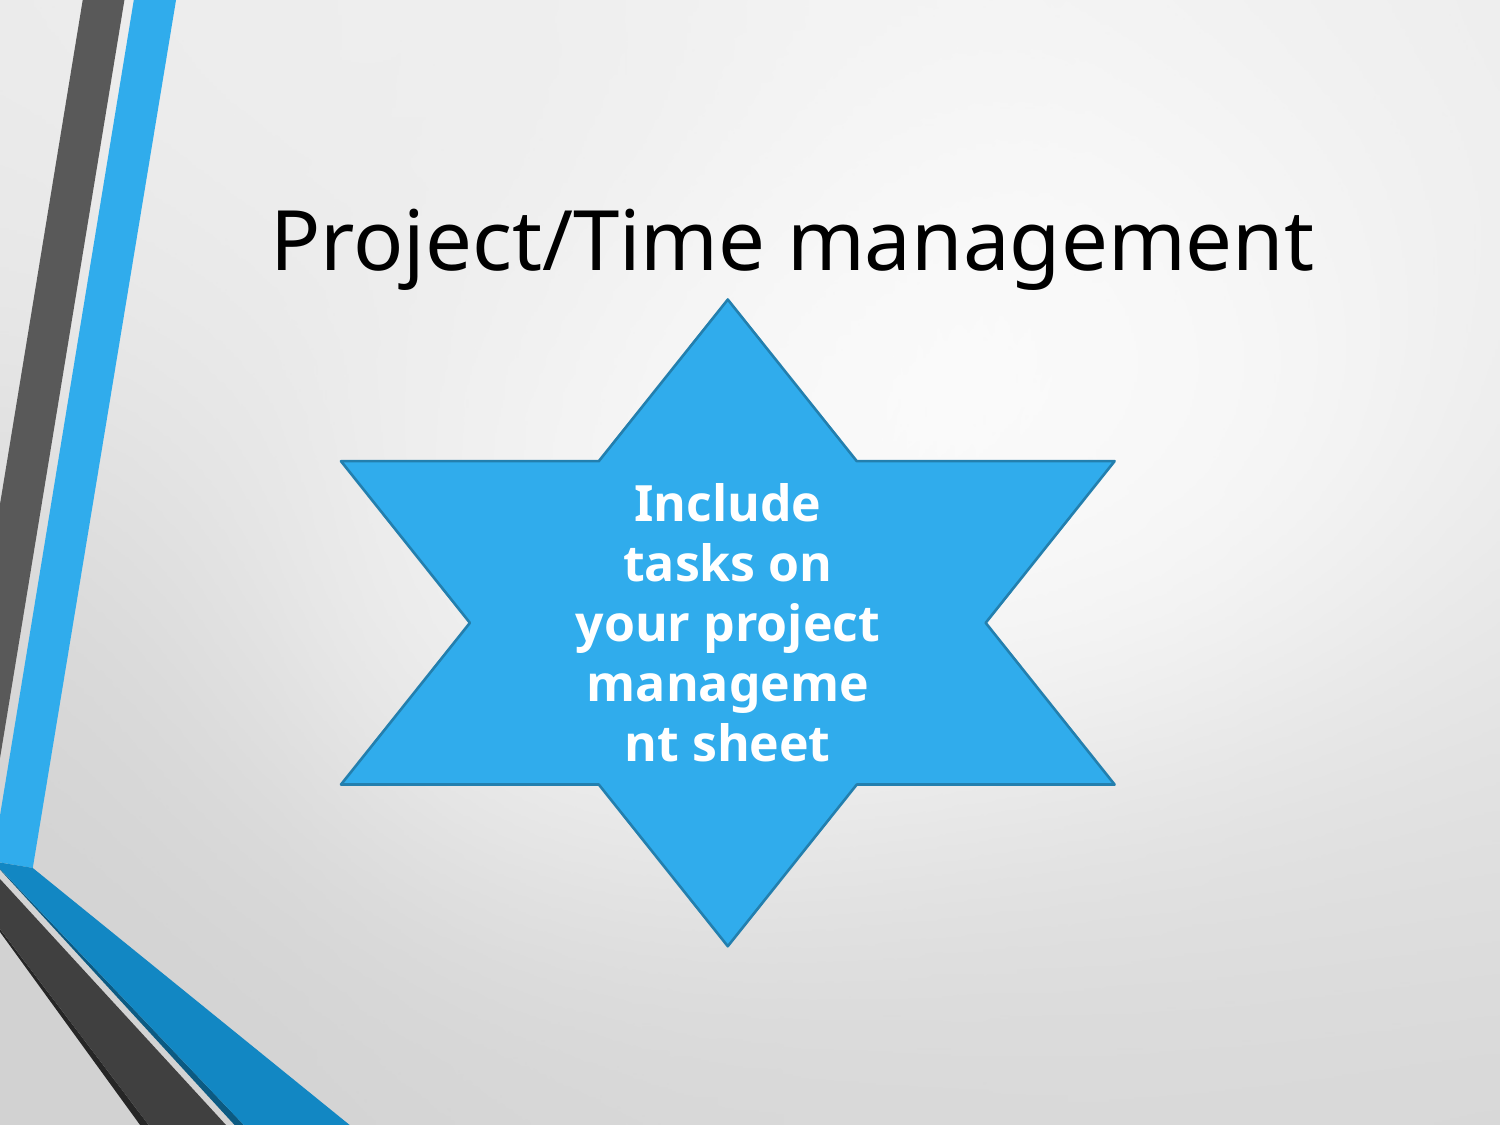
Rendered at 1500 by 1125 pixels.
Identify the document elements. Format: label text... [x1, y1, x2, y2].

title Project/Time management [161, 75, 1425, 400]
text_box [339, 298, 1116, 948]
text_box Include tasks on your project management sheet [556, 463, 900, 779]
